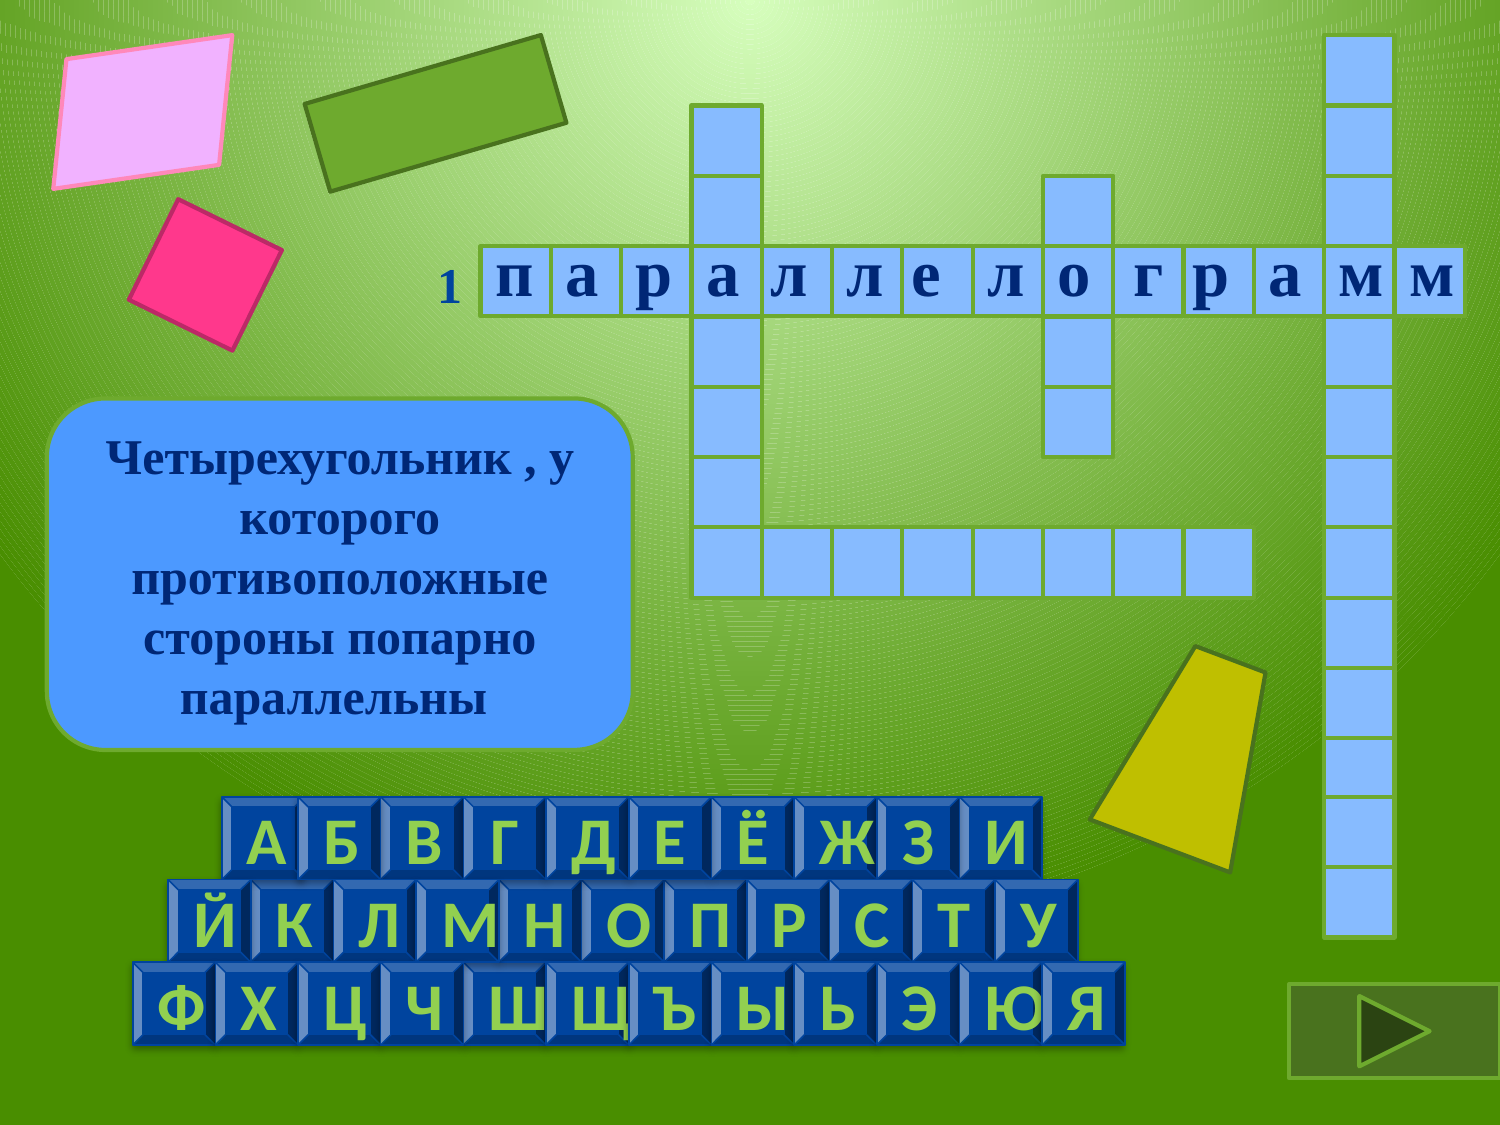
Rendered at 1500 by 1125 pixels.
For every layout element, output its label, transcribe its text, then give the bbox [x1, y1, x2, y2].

text_box П [549, 963, 621, 972]
text_box Б [1046, 963, 1122, 972]
text_box [337, 880, 412, 889]
text_box Г [462, 796, 544, 878]
text_box [136, 963, 207, 972]
text_box п [480, 222, 539, 318]
text_box [464, 800, 473, 876]
text_box Ч [380, 961, 465, 1046]
text_box [1115, 525, 1186, 600]
text_box П [668, 889, 741, 959]
text_box Д [545, 796, 627, 881]
text_box Ф [132, 961, 213, 1046]
text_box а [550, 222, 586, 318]
text_box В [715, 963, 786, 972]
text_box [1045, 525, 1115, 600]
text_box К [880, 963, 952, 972]
text_box р [1183, 222, 1207, 318]
text_box [219, 963, 290, 972]
text_box р [621, 222, 692, 318]
text_box [1041, 174, 1115, 248]
text_box Ж [793, 796, 875, 878]
text_box Ъ [628, 961, 710, 1046]
text_box [795, 800, 804, 876]
text_box Ь [793, 961, 875, 1046]
text_box [926, 244, 972, 318]
text_box [1322, 795, 1397, 865]
text_box [727, 248, 761, 314]
text_box [719, 798, 786, 806]
text_box [539, 244, 549, 318]
text_box е [902, 222, 926, 318]
text_box И [169, 883, 178, 959]
text_box [998, 880, 1075, 889]
text_box [1322, 108, 1397, 174]
text_box Ш [469, 971, 540, 1041]
text_box [1322, 600, 1397, 670]
text_box Ш [302, 963, 373, 972]
text_box [1207, 244, 1252, 318]
text_box [786, 244, 832, 318]
text_box л [972, 222, 1008, 318]
text_box [1322, 174, 1397, 222]
text_box [1322, 740, 1397, 795]
text_box [126, 197, 284, 353]
text_box В [386, 800, 459, 876]
text_box Ы [710, 961, 792, 1046]
text_box [1149, 244, 1183, 318]
text_box Г [633, 798, 708, 806]
text_box [302, 33, 569, 194]
text_box Н [830, 883, 839, 959]
text_box Р [960, 965, 969, 1042]
text_box л [832, 222, 868, 318]
text_box 1 [422, 246, 477, 321]
text_box [171, 880, 248, 889]
text_box [1322, 459, 1397, 529]
text_box [51, 33, 235, 191]
text_box [689, 455, 764, 525]
text_box Й [712, 965, 721, 1042]
text_box [1079, 248, 1111, 314]
text_box С [1043, 966, 1052, 1042]
text_box [1322, 318, 1397, 385]
text_box Я [1041, 961, 1126, 1046]
text_box К [913, 883, 922, 959]
text_box [1111, 244, 1125, 318]
text_box о [1042, 222, 1079, 318]
text_box [384, 798, 460, 806]
text_box Н [798, 963, 869, 972]
text_box [689, 314, 764, 385]
text_box И [384, 963, 460, 972]
text_box [226, 798, 294, 806]
text_box Ж [547, 966, 556, 1041]
text_box [975, 525, 1045, 600]
text_box [1322, 865, 1397, 940]
text_box а [1253, 222, 1324, 318]
text_box [689, 385, 764, 455]
text_box [868, 244, 900, 318]
text_box г [1125, 222, 1149, 318]
text_box [550, 798, 621, 806]
text_box [1322, 529, 1397, 600]
text_box [689, 525, 760, 600]
text_box [547, 800, 556, 876]
text_box [833, 880, 909, 889]
text_box [1041, 314, 1115, 385]
text_box [419, 880, 496, 889]
text_box М [415, 879, 500, 963]
text_box С [829, 879, 911, 960]
text_box г [469, 973, 473, 1037]
text_box [760, 525, 830, 600]
text_box Ё [712, 796, 792, 877]
text_box [904, 525, 975, 600]
text_box [1008, 244, 1042, 318]
text_box Б [297, 796, 382, 881]
text_box [467, 798, 538, 806]
text_box Т [630, 801, 638, 876]
text_box У [994, 879, 1079, 960]
text_box Х [214, 961, 296, 1046]
text_box А [963, 963, 1034, 972]
text_box [302, 798, 377, 806]
text_box [1186, 525, 1256, 600]
text_box О [586, 889, 665, 960]
text_box [963, 798, 1038, 806]
text_box [586, 244, 619, 318]
text_box Ц [297, 961, 379, 1046]
text_box [1287, 982, 1500, 1080]
text_box Р [746, 879, 828, 960]
text_box К [256, 889, 328, 958]
text_box Л [795, 966, 804, 1042]
text_box Л [333, 879, 414, 960]
text_box [1087, 644, 1268, 875]
text_box Д [299, 966, 308, 1041]
text_box Б [134, 966, 142, 1041]
text_box Е [628, 796, 712, 881]
text_box З [876, 796, 961, 878]
text_box ц [223, 801, 231, 876]
text_box [915, 880, 991, 889]
text_box [1322, 33, 1397, 108]
text_box м [1324, 222, 1398, 318]
text_box М [878, 966, 886, 1041]
text_box Ю [959, 961, 1040, 1046]
text_box Й [167, 879, 252, 960]
text_box О [417, 883, 426, 959]
text_box Н [505, 889, 582, 960]
text_box м [1398, 222, 1468, 318]
text_box О [632, 963, 704, 972]
text_box [689, 178, 764, 248]
text_box З [630, 966, 638, 1041]
text_box И [960, 796, 1043, 878]
text_box Щ [545, 961, 627, 1046]
text_box [881, 798, 956, 806]
text_box [830, 525, 904, 600]
text_box [1322, 385, 1397, 459]
text_box А [221, 796, 296, 878]
text_box Т [911, 879, 993, 960]
text_box а [692, 222, 727, 318]
text_box [1322, 670, 1397, 740]
text_box В [748, 883, 756, 958]
text_box [689, 103, 764, 178]
text_box Э [876, 961, 958, 1046]
text_box Г [216, 965, 225, 1042]
text_box Ё [381, 965, 390, 1042]
text_box [716, 804, 721, 872]
text_box [750, 880, 826, 889]
text_box Четырехугольник , у которого противоположные стороны попарно параллельны [44, 396, 635, 753]
text_box [1041, 385, 1115, 459]
text_box П [334, 883, 343, 959]
text_box А [996, 883, 1005, 959]
text_box л [761, 222, 786, 318]
text_box [299, 800, 308, 876]
text_box Ш [878, 801, 886, 876]
text_box [798, 798, 869, 806]
